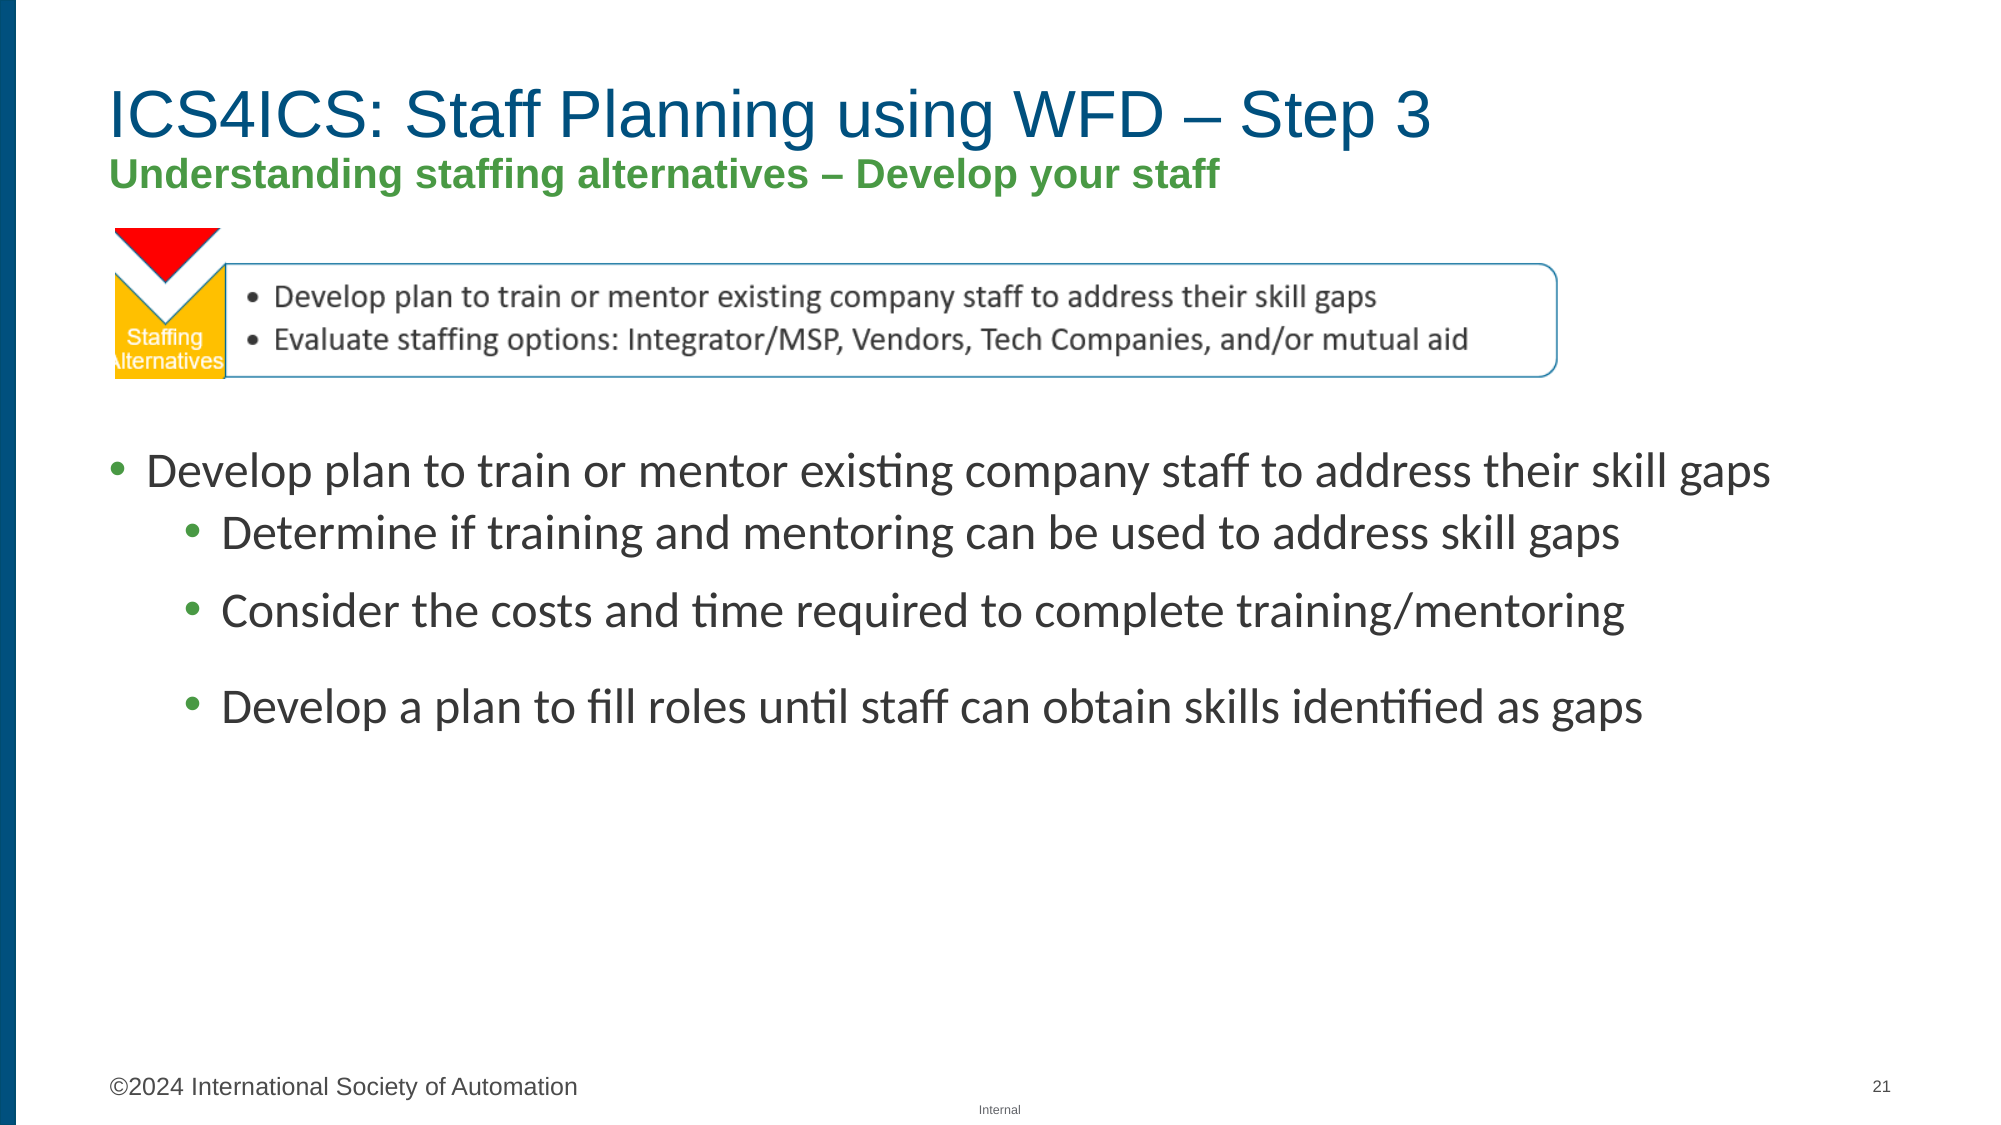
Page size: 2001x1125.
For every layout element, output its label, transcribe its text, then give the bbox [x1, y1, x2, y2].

picture [115, 228, 1559, 379]
title ICS4ICS: Staff Planning using WFD – Step 3 Understanding staffing alternatives – Develop your staff [93, 93, 1819, 184]
list Develop plan to train or mentor existing company staff to address their skill gaps Determine if training and mentoring can be used to address skill gaps Consider the costs and time required to complete training/mentoring Develop a plan to fill roles until staff can obtain skills identified as gaps [93, 437, 1907, 1014]
slide_number 21 [1456, 1071, 1907, 1100]
